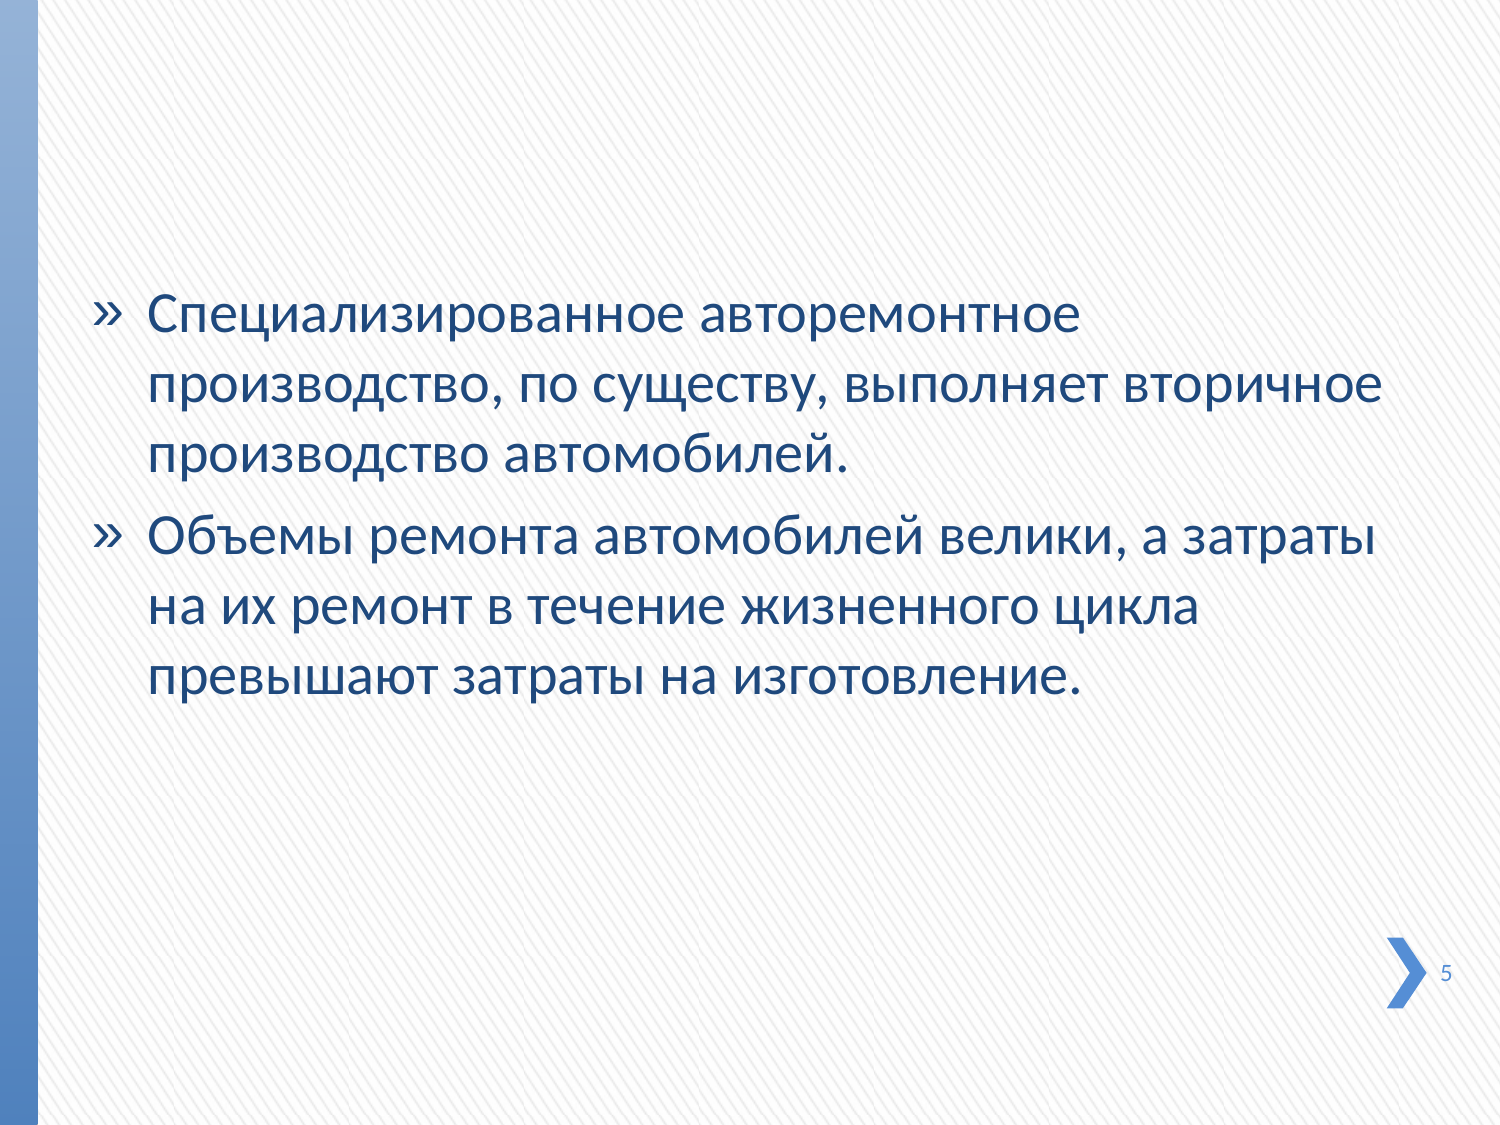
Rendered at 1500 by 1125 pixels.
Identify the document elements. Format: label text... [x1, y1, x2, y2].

slide_number 5 [1425, 941, 1488, 1002]
list Специализированное авторемонтное производство, по су­ществу, выполняет вторичное производство автомобилей. Объемы ремонта автомобилей велики, а затраты на их ремонт в течение жизненного цикла превышают затраты на изготовление. [76, 267, 1425, 799]
